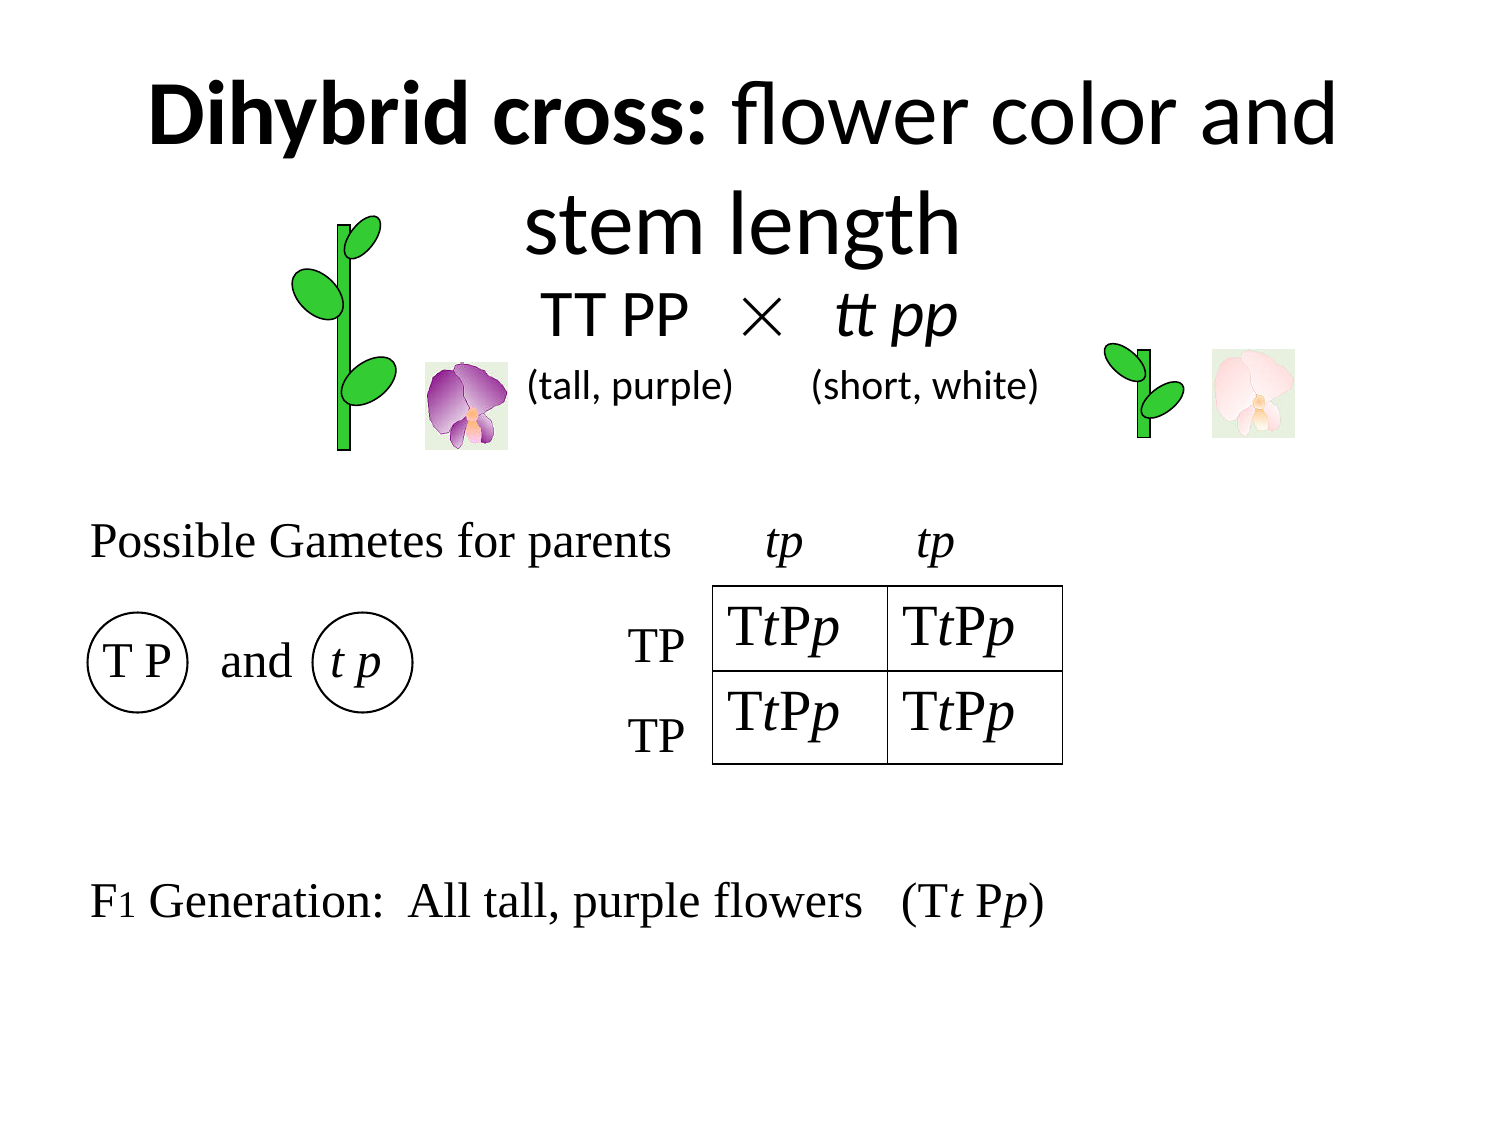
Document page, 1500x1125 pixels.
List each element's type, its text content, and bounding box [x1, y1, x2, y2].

picture [424, 362, 508, 451]
table_cell TtPp [888, 672, 1062, 763]
text_box [1141, 381, 1184, 419]
text_box [1137, 349, 1150, 438]
text_box TP TP [612, 574, 739, 770]
text_box [344, 216, 381, 259]
table_header TtPp [739, 587, 887, 670]
text_box [87, 612, 188, 713]
text_box Possible Gametes for parents T P and t p F1 Generation: All tall, purple flowers (Tt Pp) [75, 499, 1303, 935]
title Dihybrid cross: flower color and stem length [99, 37, 1388, 262]
text_box [337, 224, 350, 450]
list TT PP  tt pp (tall, purple) (short, white) [75, 262, 1425, 1005]
text_box [1104, 343, 1146, 382]
text_box [341, 357, 396, 406]
table_header TtPp [888, 587, 1062, 670]
picture [1212, 349, 1295, 438]
text_box tp tp [750, 499, 1403, 575]
text_box [292, 269, 344, 320]
text_box [312, 612, 413, 713]
table_cell TtPp [739, 672, 887, 763]
